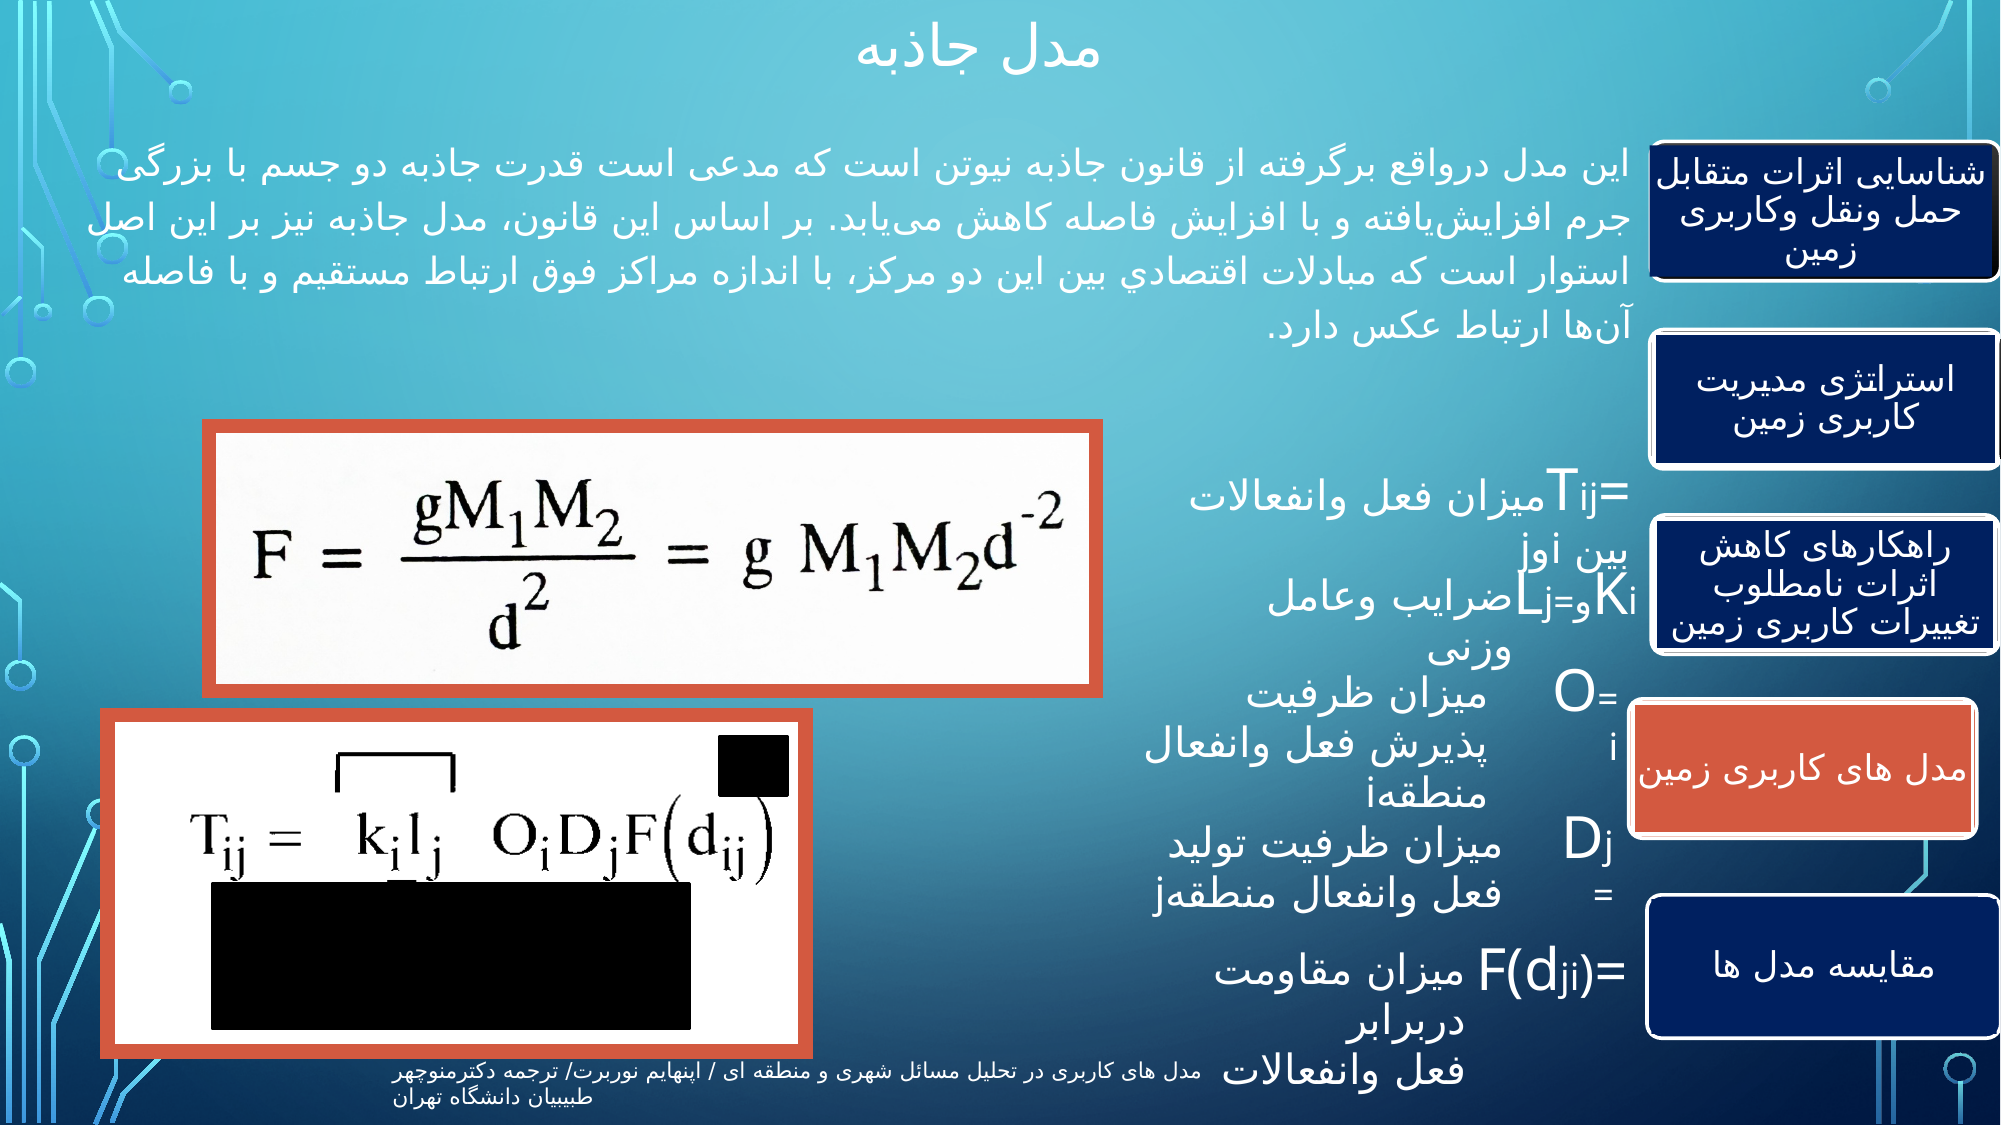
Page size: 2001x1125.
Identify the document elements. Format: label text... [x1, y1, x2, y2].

text_box ضرایب وعامل وزنی [1156, 561, 1529, 677]
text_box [1650, 514, 2000, 655]
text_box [1649, 141, 2000, 281]
picture [216, 432, 1089, 685]
text_box =F(dji) [1460, 924, 1642, 1010]
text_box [1646, 894, 2000, 1039]
text_box میزان مقاومت دربرابر فعل وانفعالات [1120, 935, 1481, 1100]
text_box میزان ظرفیت تولید فعل وانفعال منطقهj [1100, 807, 1519, 923]
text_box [1628, 698, 1977, 839]
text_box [1649, 329, 2000, 470]
text_box =Tijمیزان فعل وانفعالات بین iوj [1138, 444, 1646, 580]
title مدل جاذبه [839, 0, 2000, 101]
text_box Kiو=Lj [1202, 548, 1649, 634]
picture [114, 722, 799, 1045]
list این مدل درواقع برگرفته از قانون جاذبه نیوتن است که مدعی است قدرت جاذبه دو جسم با بزرگی جرم افزایش‌یافته و با افزایش فاصله کاهش می‌یابد. بر اساس این قانون، مدل جاذبه نیز بر این اصل استوار است که مبادلات اقتصادي بین این دو مرکز، با اندازه مراکز فوق ارتباط مستقیم و با فاصله آن‌ها ارتباط عکس دارد. [33, 122, 1648, 837]
text_box میزان ظرفیت پذیرش فعل وانفعال منطقهi [1105, 658, 1504, 807]
text_box Dj= [1527, 792, 1629, 923]
text_box =Oi [1536, 645, 1633, 776]
footer . مدل های کاربری در تحلیل مسائل شهری و منطقه ای / اپنهایم نوربرت/ ترجمه دكترمنوچهر طبيبيان دانشگاه تهران [377, 1052, 1301, 1113]
